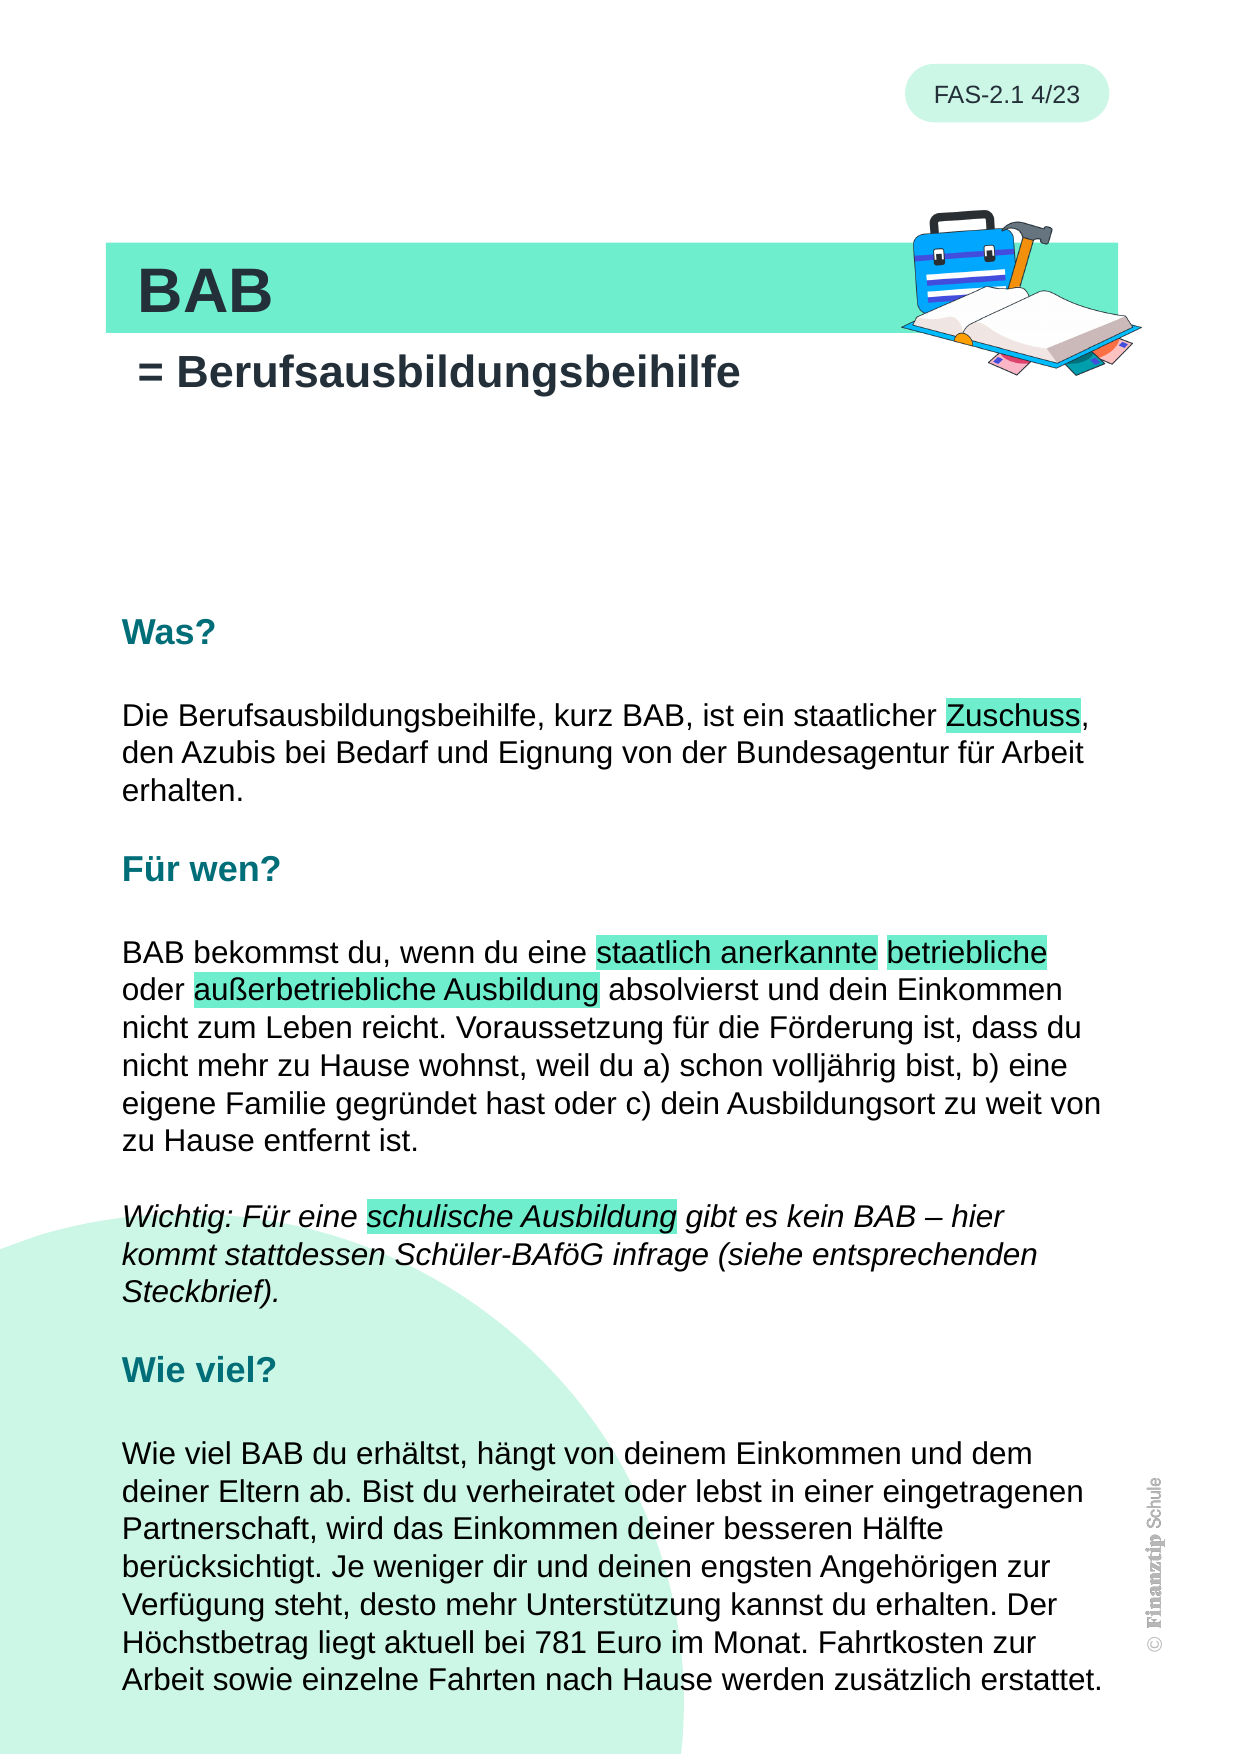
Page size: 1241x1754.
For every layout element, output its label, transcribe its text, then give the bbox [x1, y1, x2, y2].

text_box Was? Die Berufsausbildungsbeihilfe, kurz BAB, ist ein staatlicher Zuschuss, den Azubis bei Bedarf und Eignung von der Bundesagentur für Arbeit erhalten. Für wen? BAB bekommst du, wenn du eine staatlich anerkannte betriebliche oder außerbetriebliche Ausbildung absolvierst und dein Einkommen nicht zum Leben reicht. Voraussetzung für die Förderung ist, dass du nicht mehr zu Hause wohnst, weil du a) schon volljährig bist, b) eine eigene Familie gegründet hast oder c) dein Ausbildungsort zu weit von zu Hause entfernt ist. Wichtig: Für eine schulische Ausbildung gibt es kein BAB – hier kommt stattdessen Schüler-BAföG infrage (siehe entsprechenden Steckbrief). Wie viel? Wie viel BAB du erhältst, hängt von deinem Einkommen und dem deiner Eltern ab. Bist du verheiratet oder lebst in einer eingetragenen Partnerschaft, wird das Einkommen deiner besseren Hälfte berücksichtigt. Je weniger dir und deinen engsten Angehörigen zur Verfügung steht, desto mehr Unterstützung kannst du erhalten. Der Höchstbetrag liegt aktuell bei 781 Euro im Monat. Fahrtkosten zur Arbeit sowie einzelne Fahrten nach Hause werden zusätzlich erstattet. [121, 600, 1119, 1705]
text_box BAB [105, 242, 901, 333]
text_box = Berufsausbildungsbeihilfe [105, 335, 1103, 454]
picture [901, 202, 1142, 376]
picture [1143, 1478, 1165, 1628]
